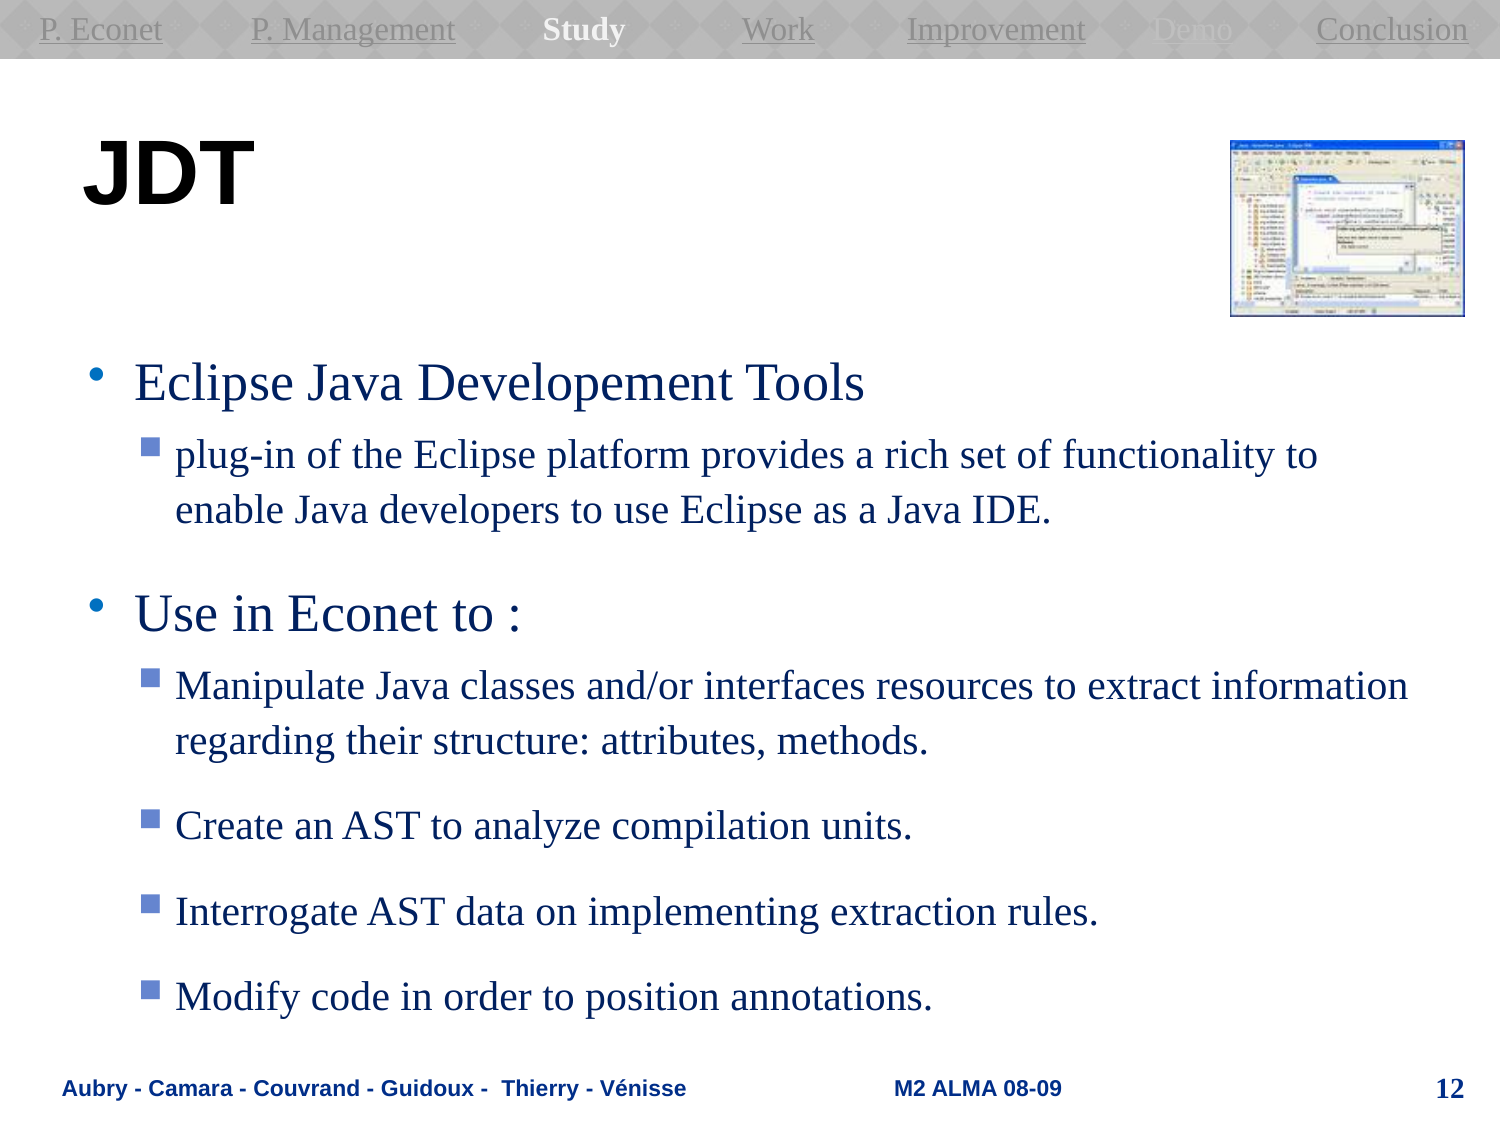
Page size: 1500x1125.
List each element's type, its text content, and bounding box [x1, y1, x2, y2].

list Eclipse Java Developement Tools plug-in of the Eclipse platform provides a rich set of functionality to enable Java developers to use Eclipse as a Java IDE. Use in Econet to : Manipulate Java classes and/or interfaces resources to extract information regarding their structure: attributes, methods. Create an AST to analyze compilation units. Interrogate AST data on implementing extraction rules. Modify code in order to position annotations. [75, 306, 1442, 1043]
slide_number 12 [1368, 1066, 1465, 1104]
picture [1229, 140, 1466, 317]
footer Aubry - Camara - Couvrand - Guidoux - Thierry - Vénisse M2 ALMA 08-09 [46, 1066, 1231, 1102]
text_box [22, 0, 1486, 56]
title JDT [75, 105, 1263, 223]
